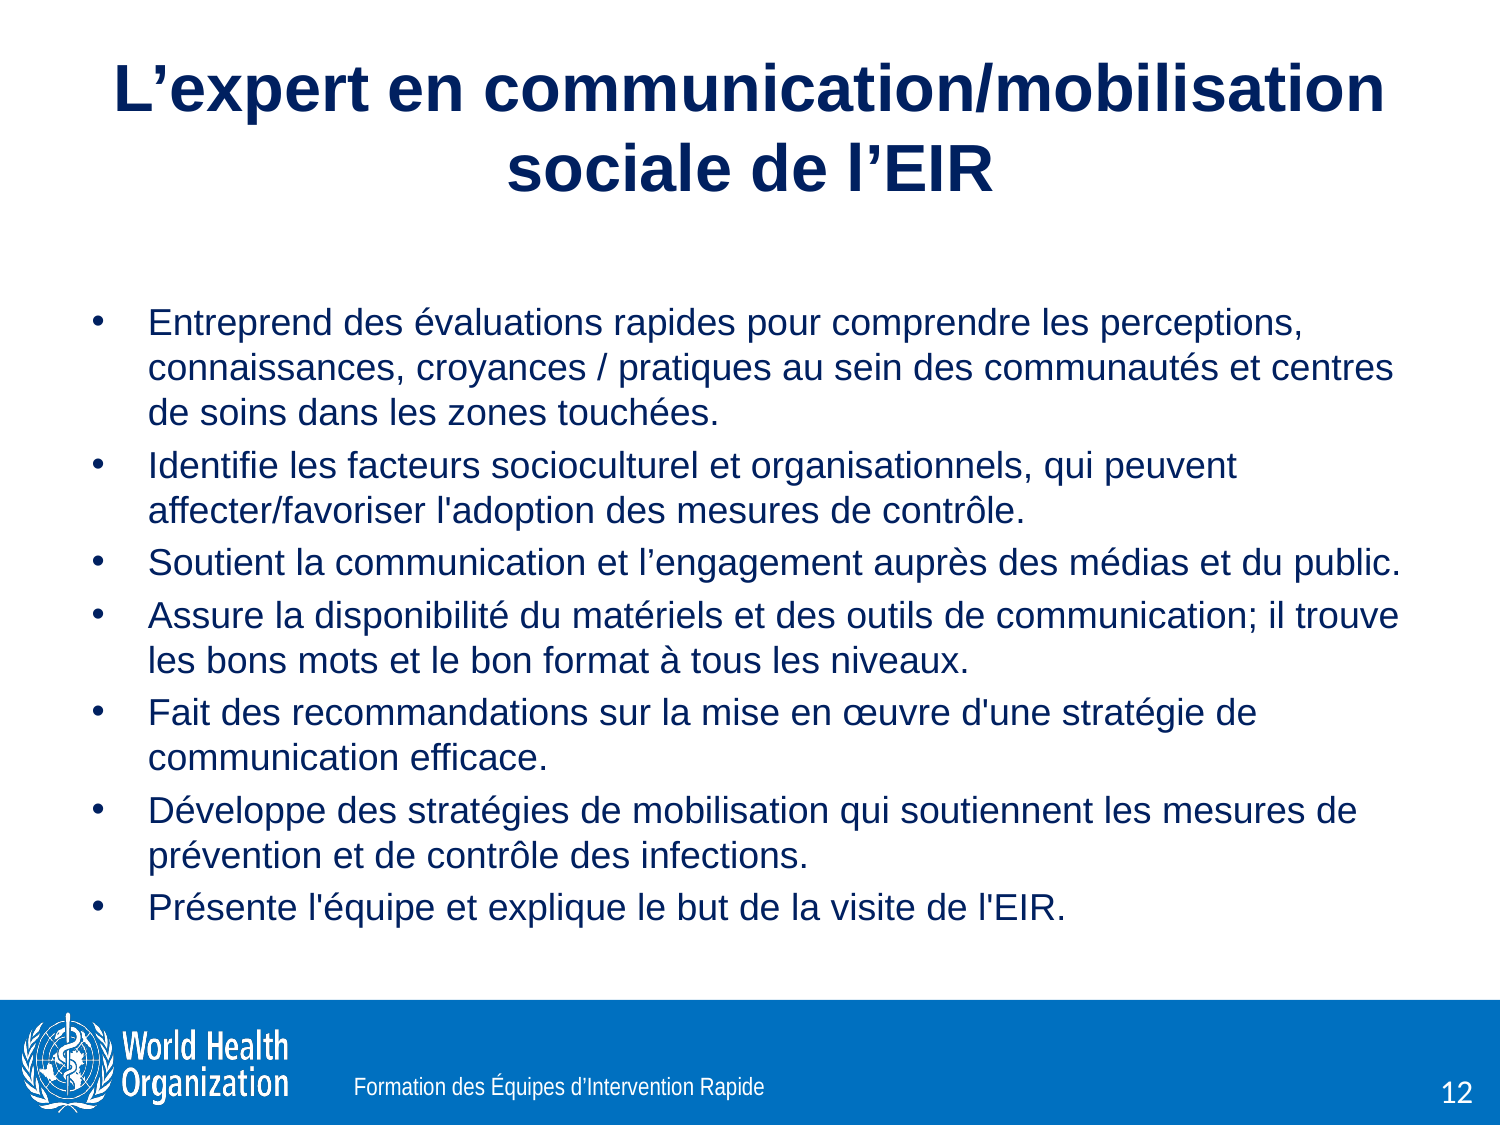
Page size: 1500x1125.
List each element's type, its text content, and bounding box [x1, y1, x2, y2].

list Entreprend des évaluations rapides pour comprendre les perceptions, connaissances, croyances / pratiques au sein des communautés et centres de soins dans les zones touchées. Identifie les facteurs socioculturel et organisationnels, qui peuvent affecter/favoriser l'adoption des mesures de contrôle. Soutient la communication et l’engagement auprès des médias et du public. Assure la disponibilité du matériels et des outils de communication; il trouve les bons mots et le bon format à tous les niveaux. Fait des recommandations sur la mise en œuvre d'une stratégie de communication efficace. Développe des stratégies de mobilisation qui soutiennent les mesures de prévention et de contrôle des infections. Présente l'équipe et explique le but de la visite de l'EIR. [76, 290, 1427, 1034]
title L’expert en communication/mobilisation sociale de l’EIR [76, 30, 1425, 219]
picture [21, 1012, 288, 1113]
